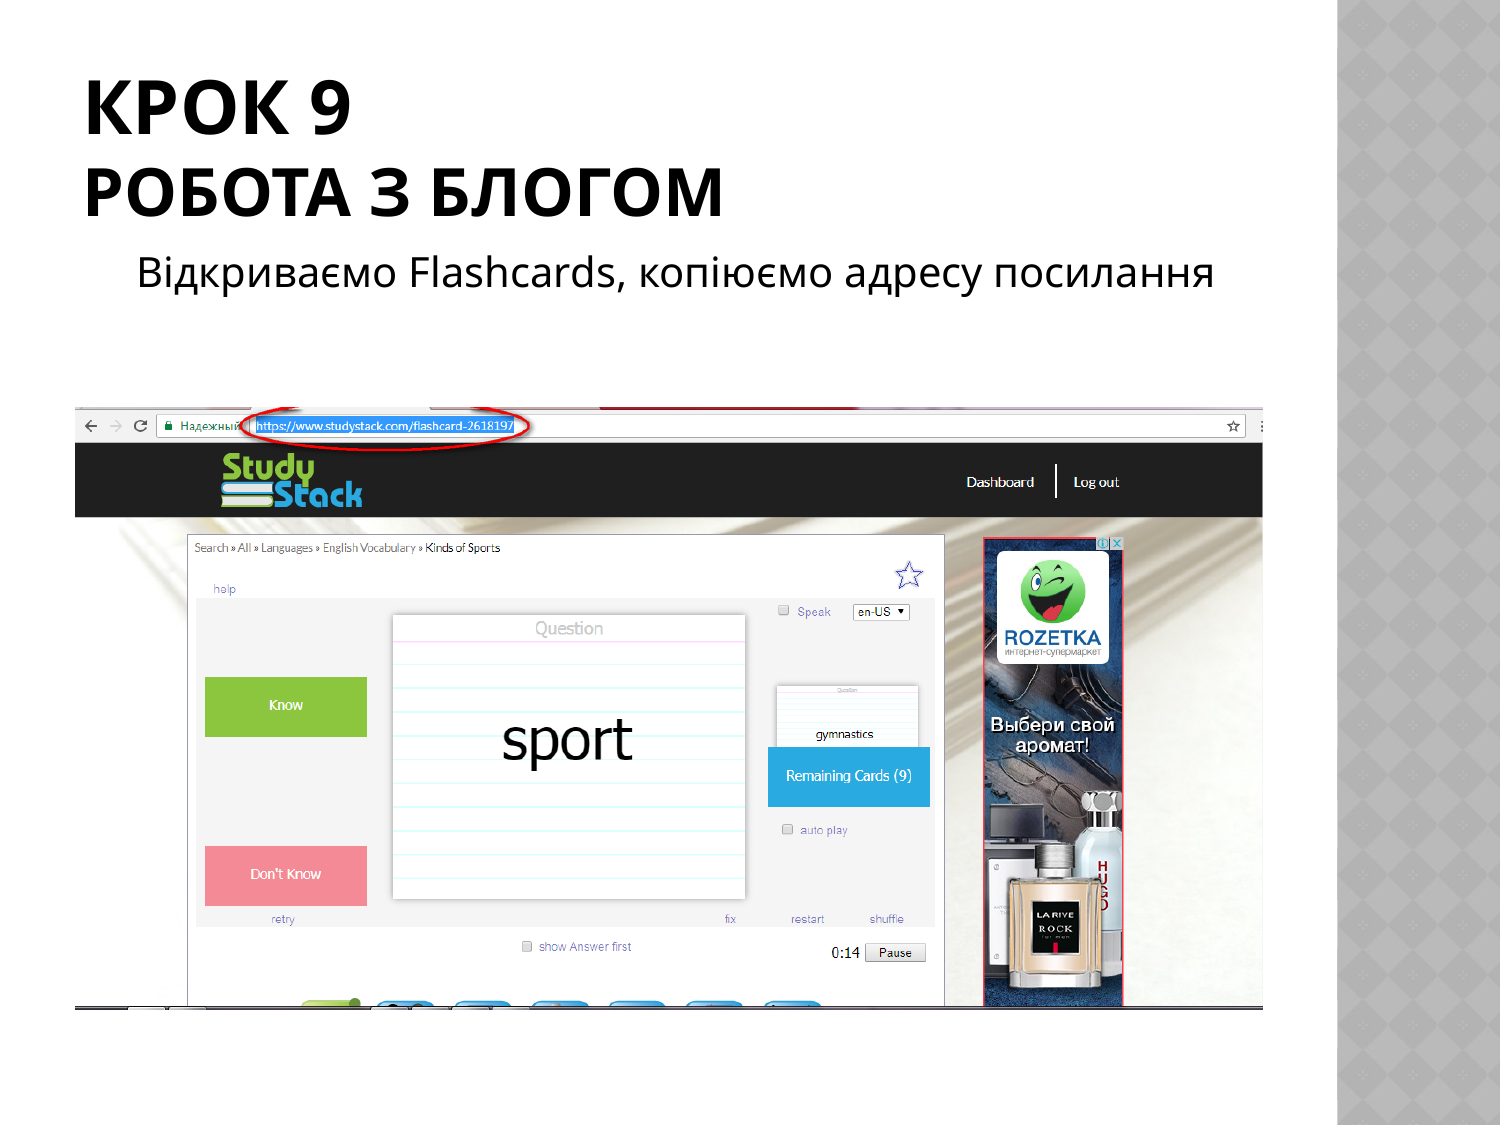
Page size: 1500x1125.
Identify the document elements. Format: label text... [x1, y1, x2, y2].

title Крок 9 робота з блогом [75, 37, 1043, 230]
list Відкриваємо Flashcards, копіюємо адресу посилання [75, 245, 1270, 345]
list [74, 406, 1263, 1011]
